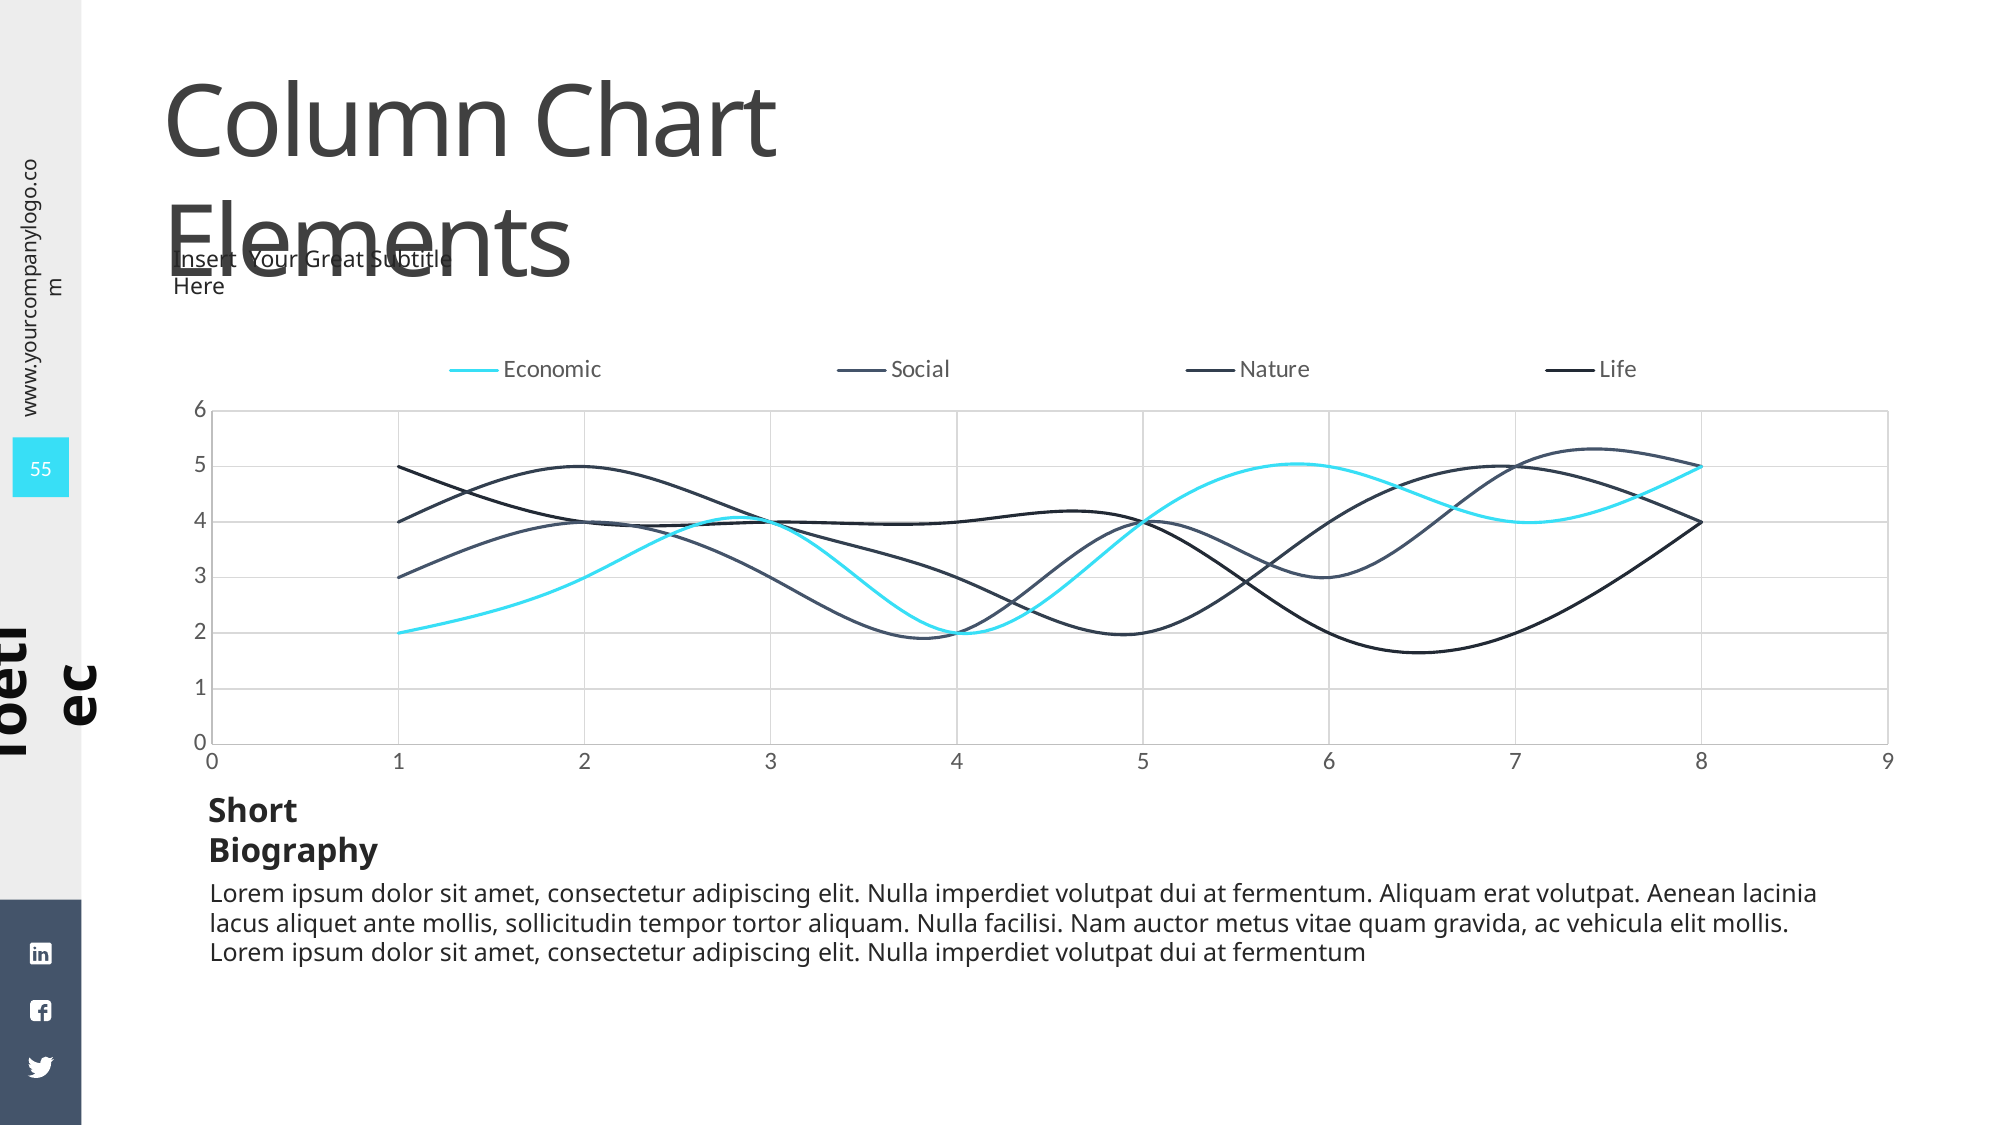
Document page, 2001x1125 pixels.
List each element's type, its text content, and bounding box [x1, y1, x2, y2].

chart [158, 341, 1930, 785]
text_box Short Biography [193, 795, 478, 863]
text_box Insert Your Great Subtitle Here [158, 237, 512, 307]
slide_number 55 [12, 437, 69, 498]
text_box Lorem ipsum dolor sit amet, consectetur adipiscing elit. Nulla imperdiet volutpat dui at fermentum. Aliquam erat volutpat. Aenean lacinia lacus aliquet ante mollis, sollicitudin tempor tortor aliquam. Nulla facilisi. Nam auctor metus vitae quam gravida, ac vehicula elit mollis. Lorem ipsum dolor sit amet, consectetur adipiscing elit. Nulla imperdiet volutpat dui at fermentum [194, 869, 1873, 975]
text_box Column Chart Elements [147, 116, 987, 236]
